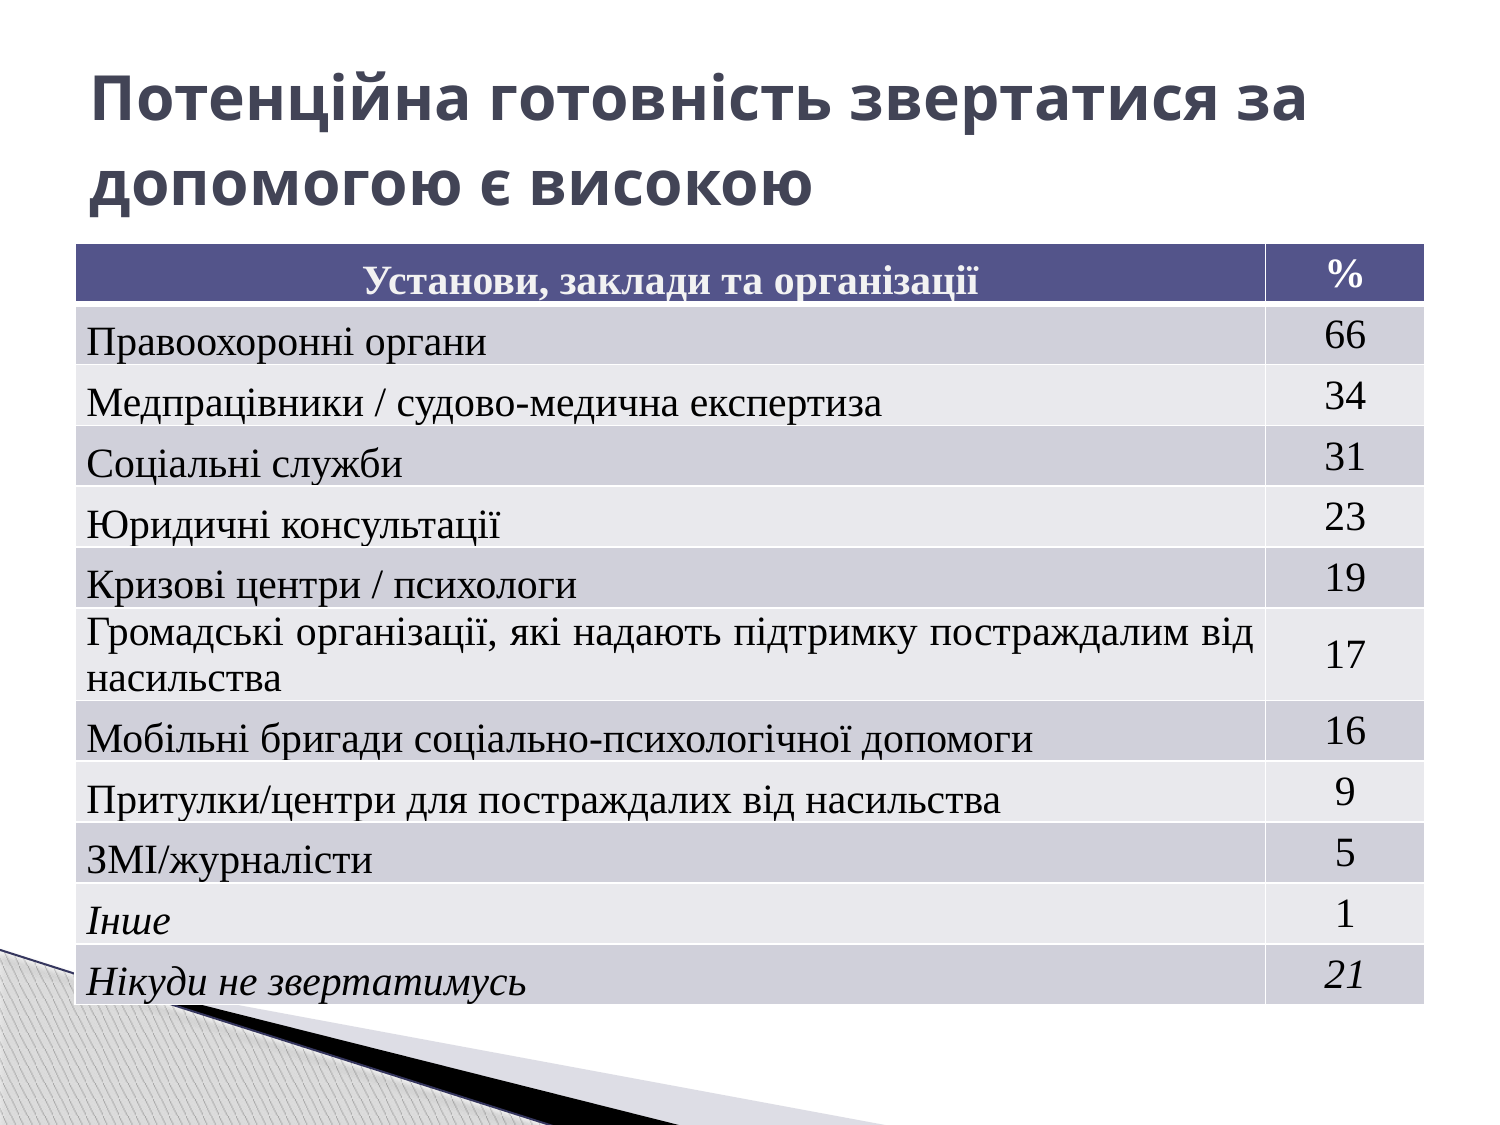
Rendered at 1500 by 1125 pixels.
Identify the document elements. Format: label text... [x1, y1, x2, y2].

table_cell Притулки/центри для постраждалих від насильства [76, 762, 1265, 821]
table_cell 1 [1266, 884, 1424, 943]
table_cell 5 [1266, 823, 1424, 882]
table_header Установи, заклади та організації [76, 244, 1265, 301]
table_cell 66 [1266, 307, 1424, 364]
table_cell 21 [1266, 945, 1424, 1004]
table_cell 34 [1266, 365, 1424, 425]
table_cell 9 [1266, 762, 1424, 821]
table_cell Нікуди не звертатимусь [76, 945, 1265, 1004]
table_cell 17 [1266, 609, 1424, 700]
table_header % [1266, 244, 1424, 301]
table_cell 19 [1266, 548, 1424, 607]
table_cell 31 [1266, 426, 1424, 485]
table_cell ЗМІ/журналісти [76, 823, 1265, 882]
title Потенційна готовність звертатися за допомогою є високою [75, 45, 1425, 233]
table_cell Мобільні бригади соціально-психологічної допомоги [76, 701, 1265, 760]
table_cell Соціальні служби [76, 426, 1265, 485]
table_cell 23 [1266, 487, 1424, 546]
table_cell Інше [76, 884, 1265, 943]
table_cell 16 [1266, 701, 1424, 760]
table_cell Медпрацівники / судово-медична експертиза [76, 365, 1265, 425]
table_cell Правоохоронні органи [76, 307, 1265, 364]
table_cell Кризові центри / психологи [76, 548, 1265, 607]
table_cell Громадські організації, які надають підтримку постраждалим від насильства [76, 609, 1265, 700]
table_cell Юридичні консультації [76, 487, 1265, 546]
